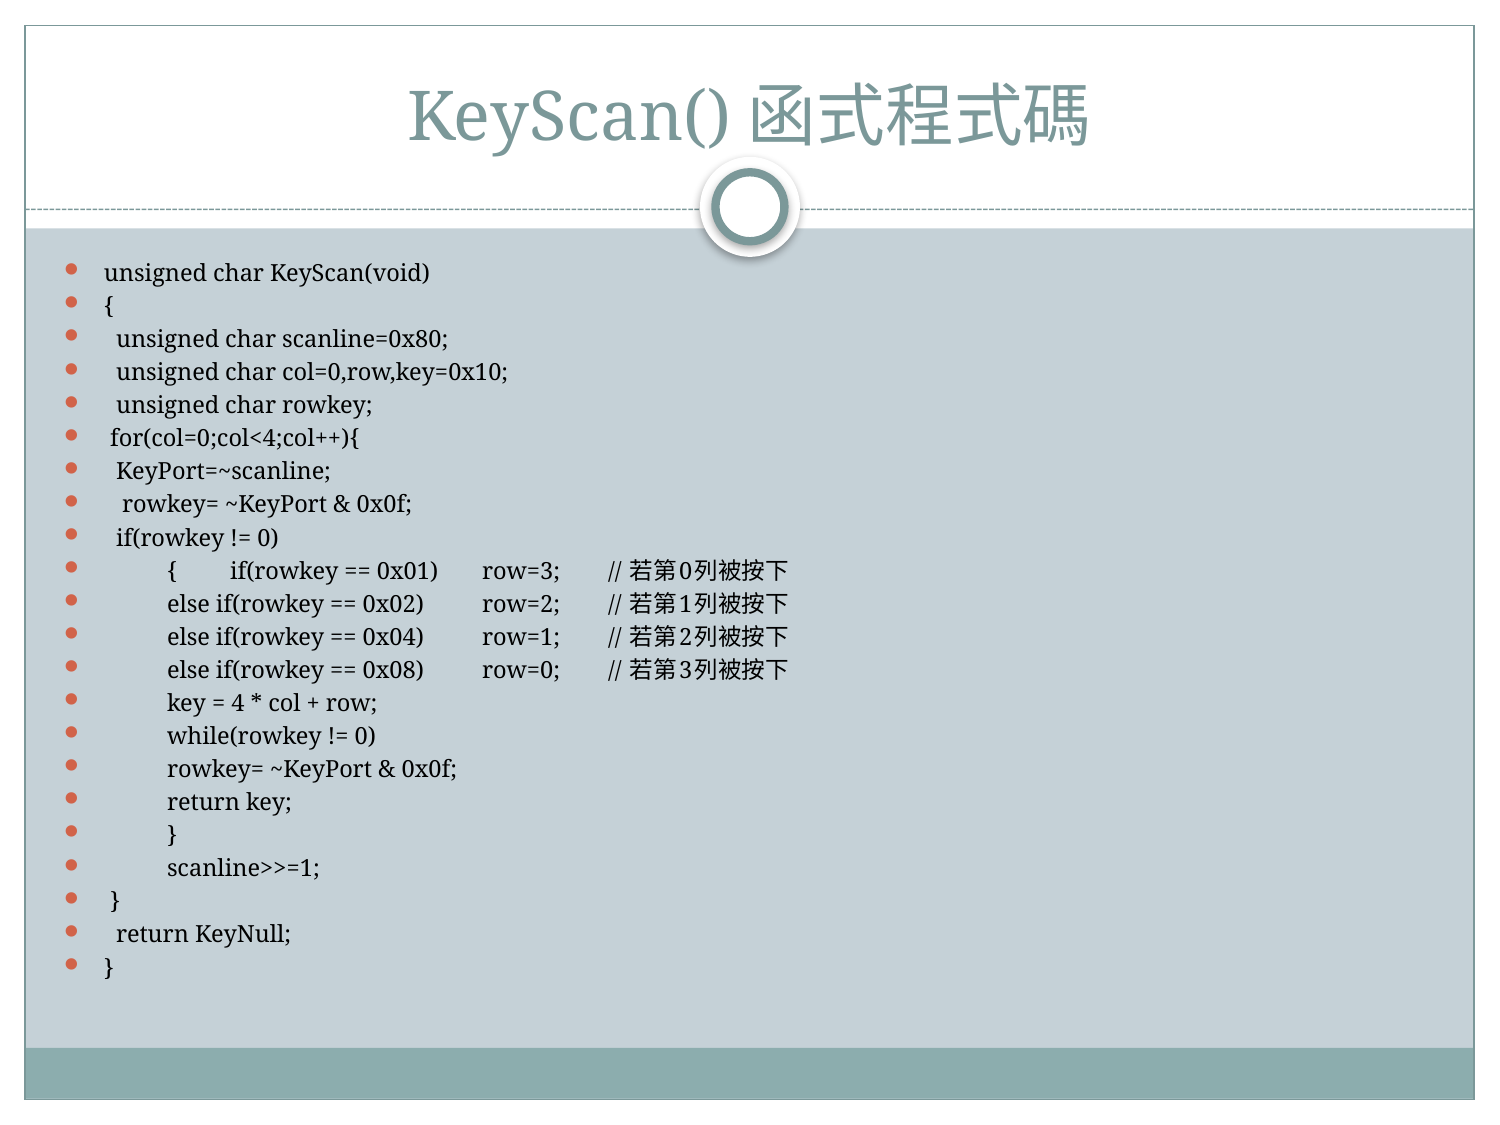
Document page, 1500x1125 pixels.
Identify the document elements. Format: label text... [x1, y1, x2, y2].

title KeyScan()函式程式碼 [49, 37, 1450, 162]
list unsigned char KeyScan(void) { unsigned char scanline=0x80; unsigned char col=0,row,key=0x10; unsigned char rowkey; for(col=0;col<4;col++){ KeyPort=~scanline; rowkey= ~KeyPort & 0x0f; if(rowkey != 0) { if(rowkey == 0x01) row=3; // 若第0列被按下 else if(rowkey == 0x02) row=2; // 若第1列被按下 else if(rowkey == 0x04) row=1; // 若第2列被按下 else if(rowkey == 0x08) row=0; // 若第3列被按下 key = 4 * col + row; while(rowkey != 0) rowkey= ~KeyPort & 0x0f; return key; } scanline>>=1; } return KeyNull; } [49, 250, 1445, 1001]
